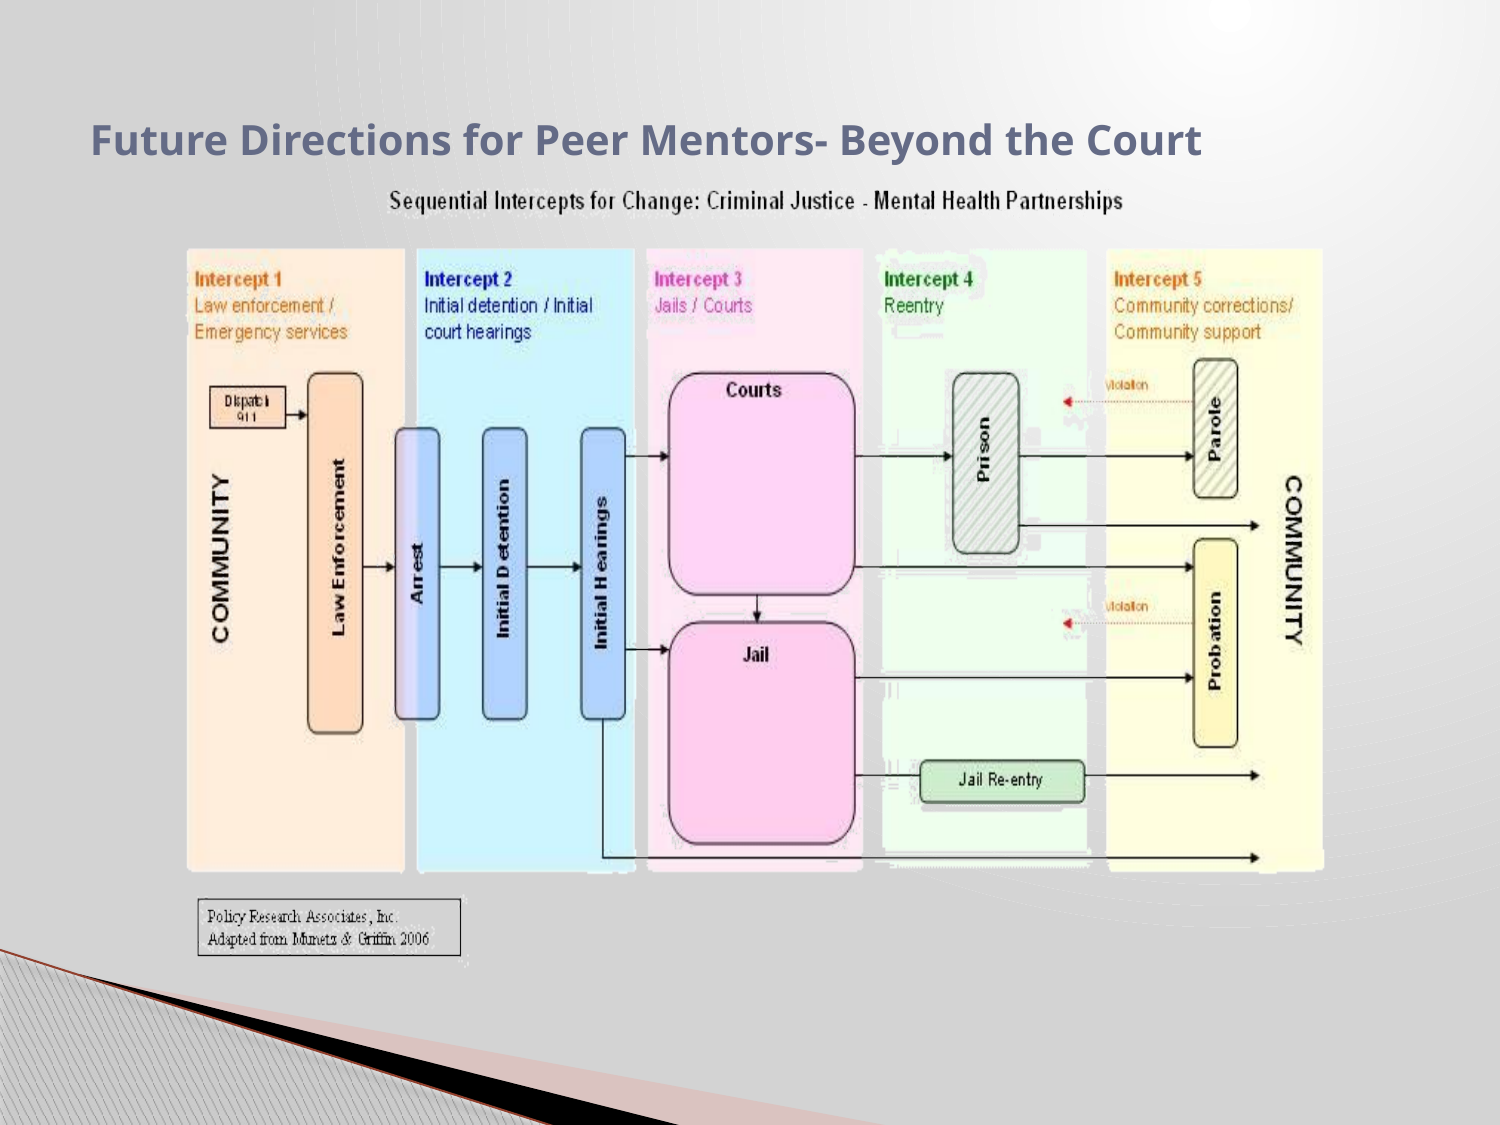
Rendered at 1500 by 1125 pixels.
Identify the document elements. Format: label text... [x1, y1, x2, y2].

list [162, 99, 1363, 1001]
title Future Directions for Peer Mentors- Beyond the Court [75, 45, 1425, 233]
